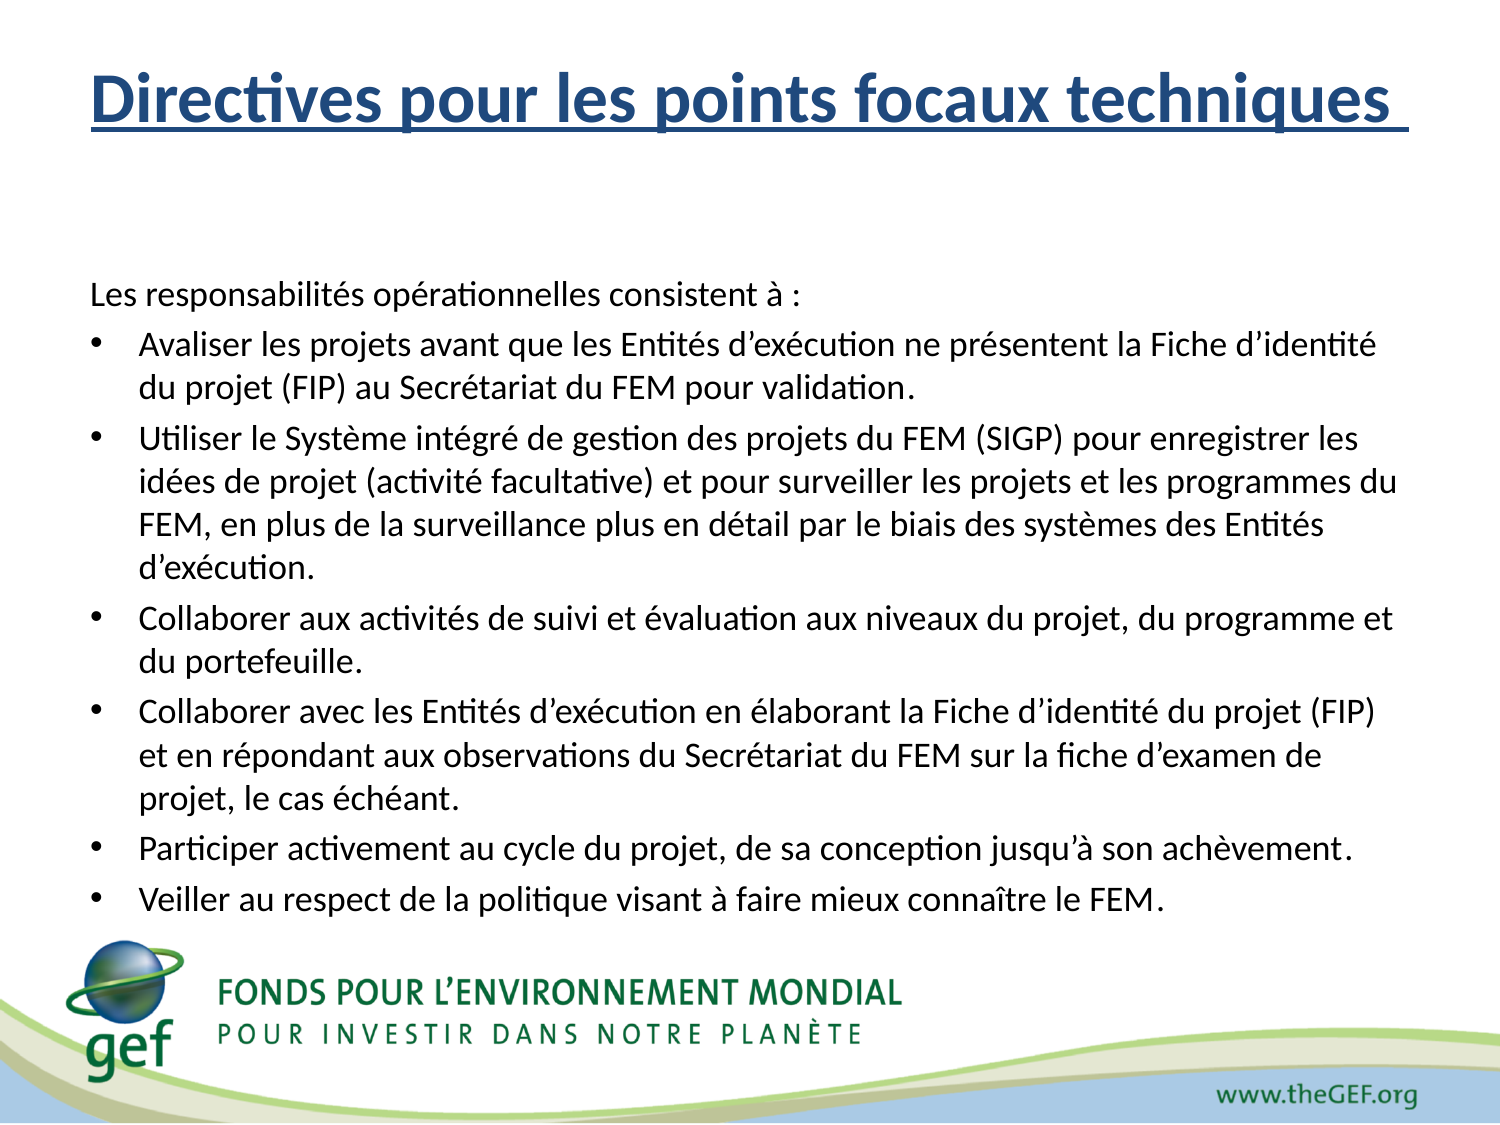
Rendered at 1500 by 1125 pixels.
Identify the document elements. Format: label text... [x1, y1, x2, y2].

title Directives pour les points focaux techniques [74, 0, 1426, 188]
list Les responsabilités opérationnelles consistent à : Avaliser les projets avant que les Entités d’exécution ne présentent la Fiche d’identité du projet (FIP) au Secrétariat du FEM pour validation. Utiliser le Système intégré de gestion des projets du FEM (SIGP) pour enregistrer les idées de projet (activité facultative) et pour surveiller les projets et les programmes du FEM, en plus de la surveillance plus en détail par le biais des systèmes des Entités d’exécution. Collaborer aux activités de suivi et évaluation aux niveaux du projet, du programme et du portefeuille. Collaborer avec les Entités d’exécution en élaborant la Fiche d’identité du projet (FIP) et en répondant aux observations du Secrétariat du FEM sur la fiche d’examen de projet, le cas échéant. Participer activement au cycle du projet, de sa conception jusqu’à son achèvement. Veiller au respect de la politique visant à faire mieux connaître le FEM. [74, 262, 1426, 938]
picture [0, 912, 1500, 1125]
